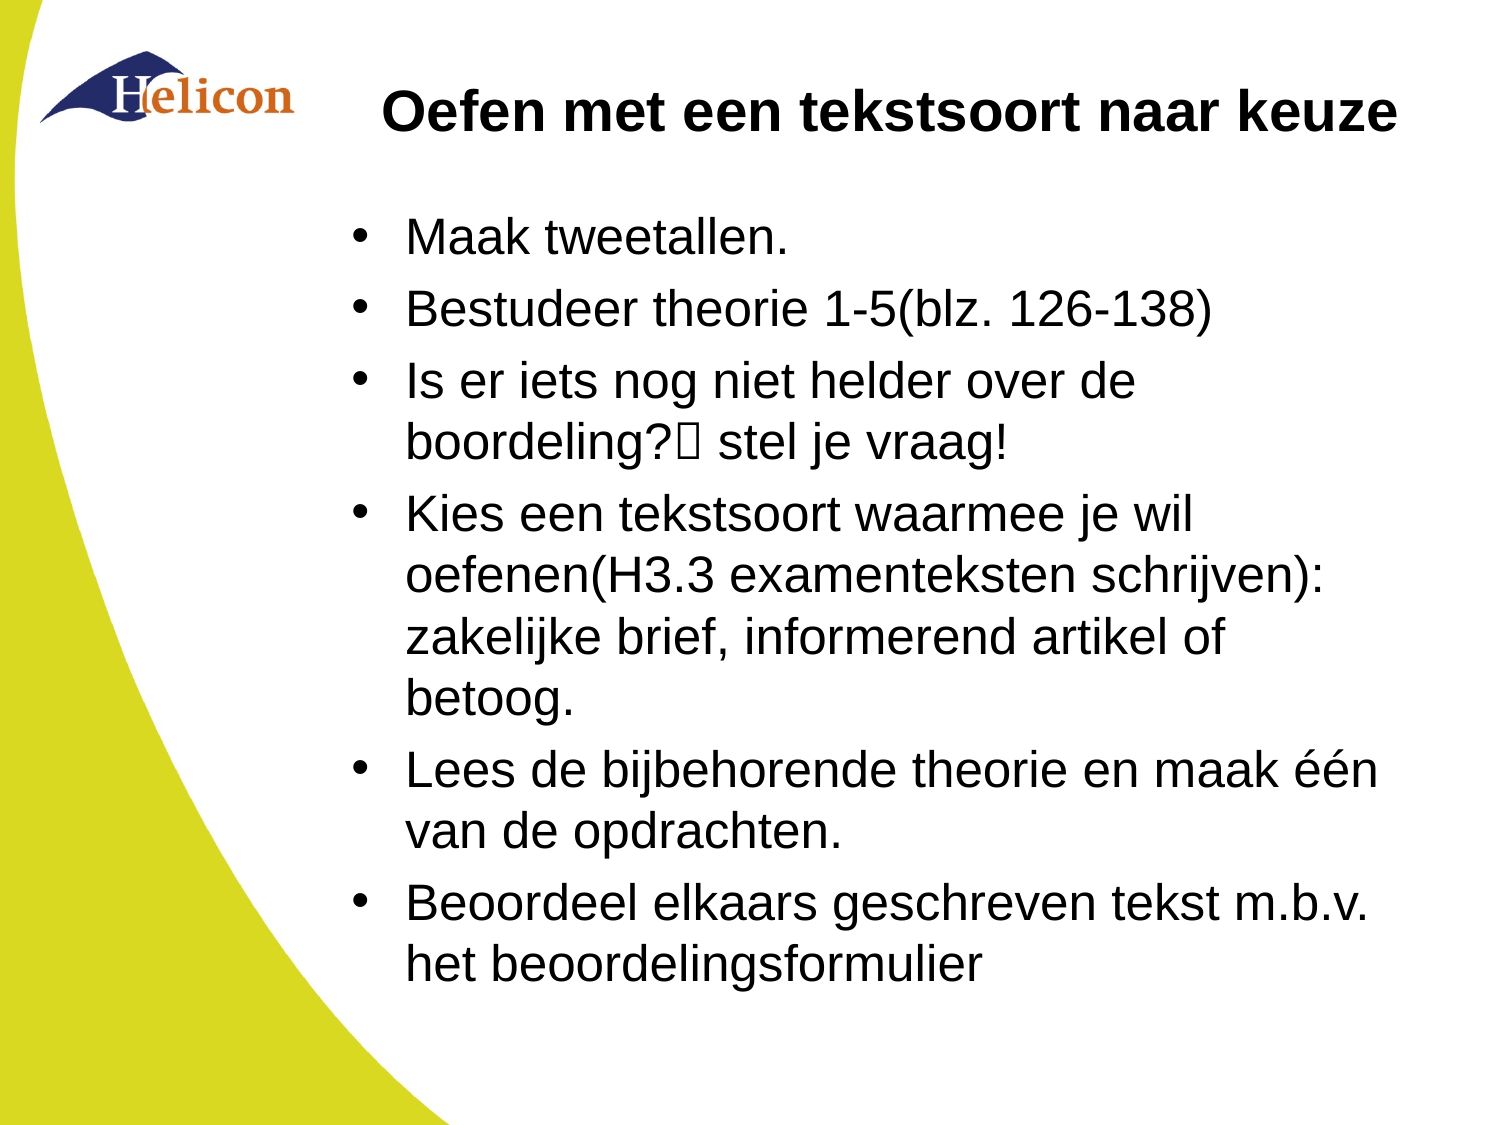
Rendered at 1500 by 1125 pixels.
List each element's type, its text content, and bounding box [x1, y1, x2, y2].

picture [0, 0, 1500, 1125]
title Oefen met een tekstsoort naar keuze [324, 54, 1415, 161]
list Maak tweetallen. Bestudeer theorie 1-5(blz. 126-138) Is er iets nog niet helder over de boordeling? stel je vraag! Kies een tekstsoort waarmee je wil oefenen(H3.3 examenteksten schrijven): zakelijke brief, informerend artikel of betoog. Lees de bijbehorende theorie en maak één van de opdrachten. Beoordeel elkaars geschreven tekst m.b.v. het beoordelingsformulier [336, 196, 1425, 1005]
